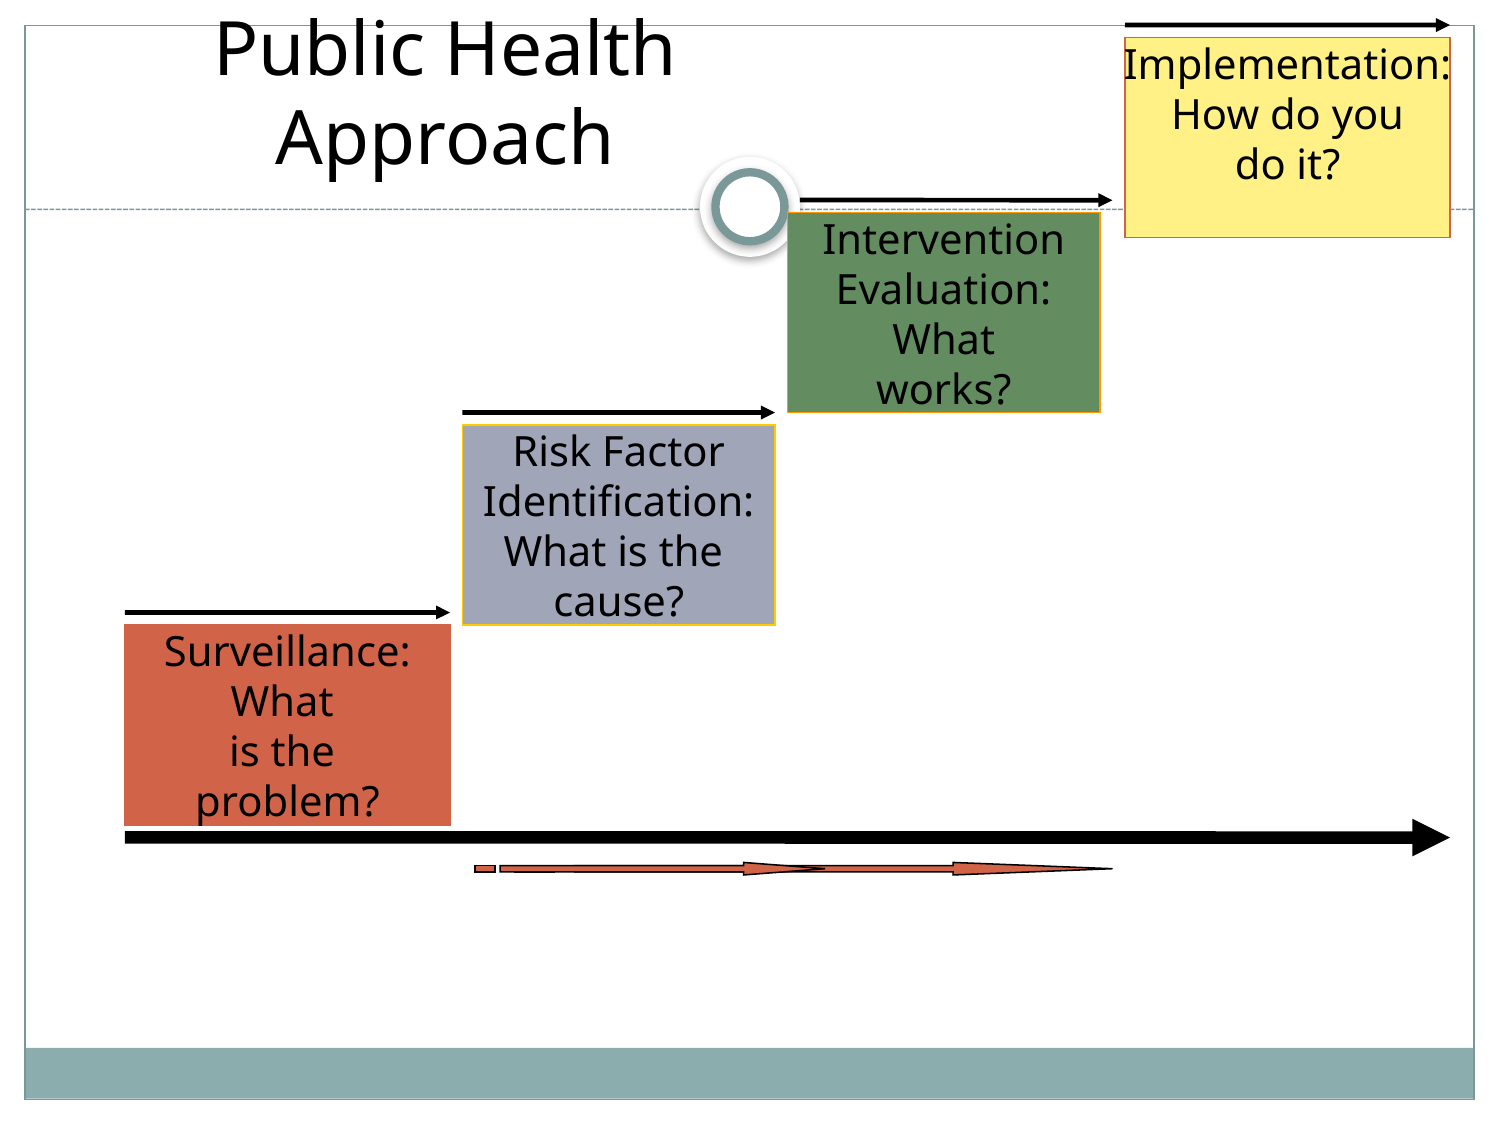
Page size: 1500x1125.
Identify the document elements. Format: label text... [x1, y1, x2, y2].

text_box [1438, 831, 1450, 844]
text_box [500, 862, 826, 875]
text_box Intervention Evaluation: What works? [787, 212, 1100, 413]
text_box [1124, 18, 1450, 32]
text_box [790, 862, 1113, 875]
text_box Response [1112, 824, 1438, 900]
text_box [462, 412, 776, 626]
text_box [799, 194, 1113, 207]
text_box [124, 612, 451, 826]
text_box Implementation: How do you do it? [1125, 37, 1450, 238]
text_box [474, 865, 495, 872]
text_box Problem [150, 825, 510, 943]
title Public Health Approach [35, 35, 856, 188]
